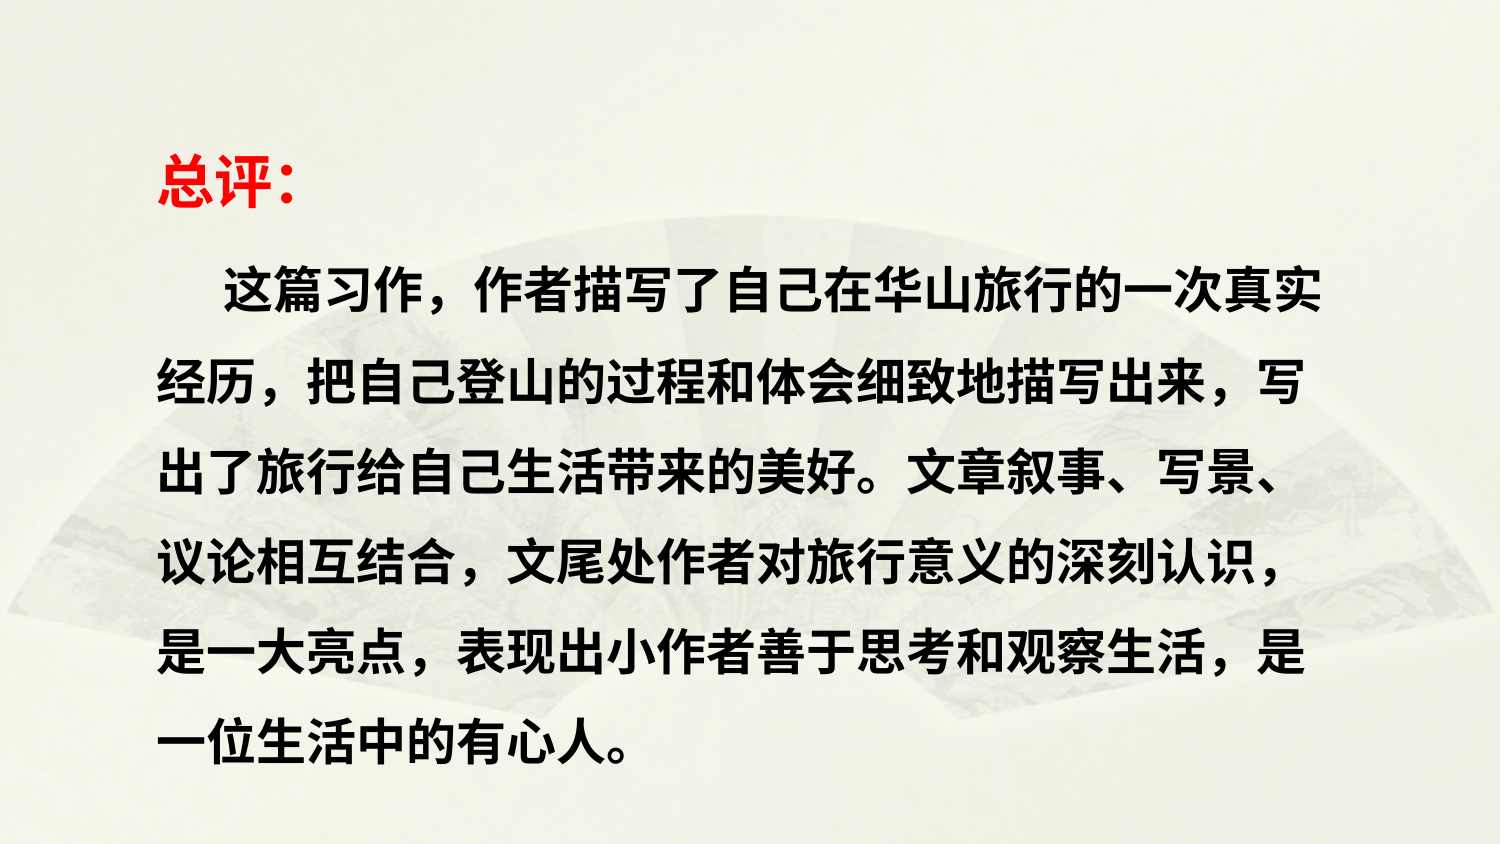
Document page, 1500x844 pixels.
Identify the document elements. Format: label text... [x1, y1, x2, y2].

text_box 总评： 这篇习作，作者描写了自己在华山旅行的一次真实经历，把自己登山的过程和体会细致地描写出来，写出了旅行给自己生活带来的美好。文章叙事、写景、议论相互结合，文尾处作者对旅行意义的深刻认识，是一大亮点，表现出小作者善于思考和观察生活，是一位生活中的有心人。 [141, 102, 1359, 778]
